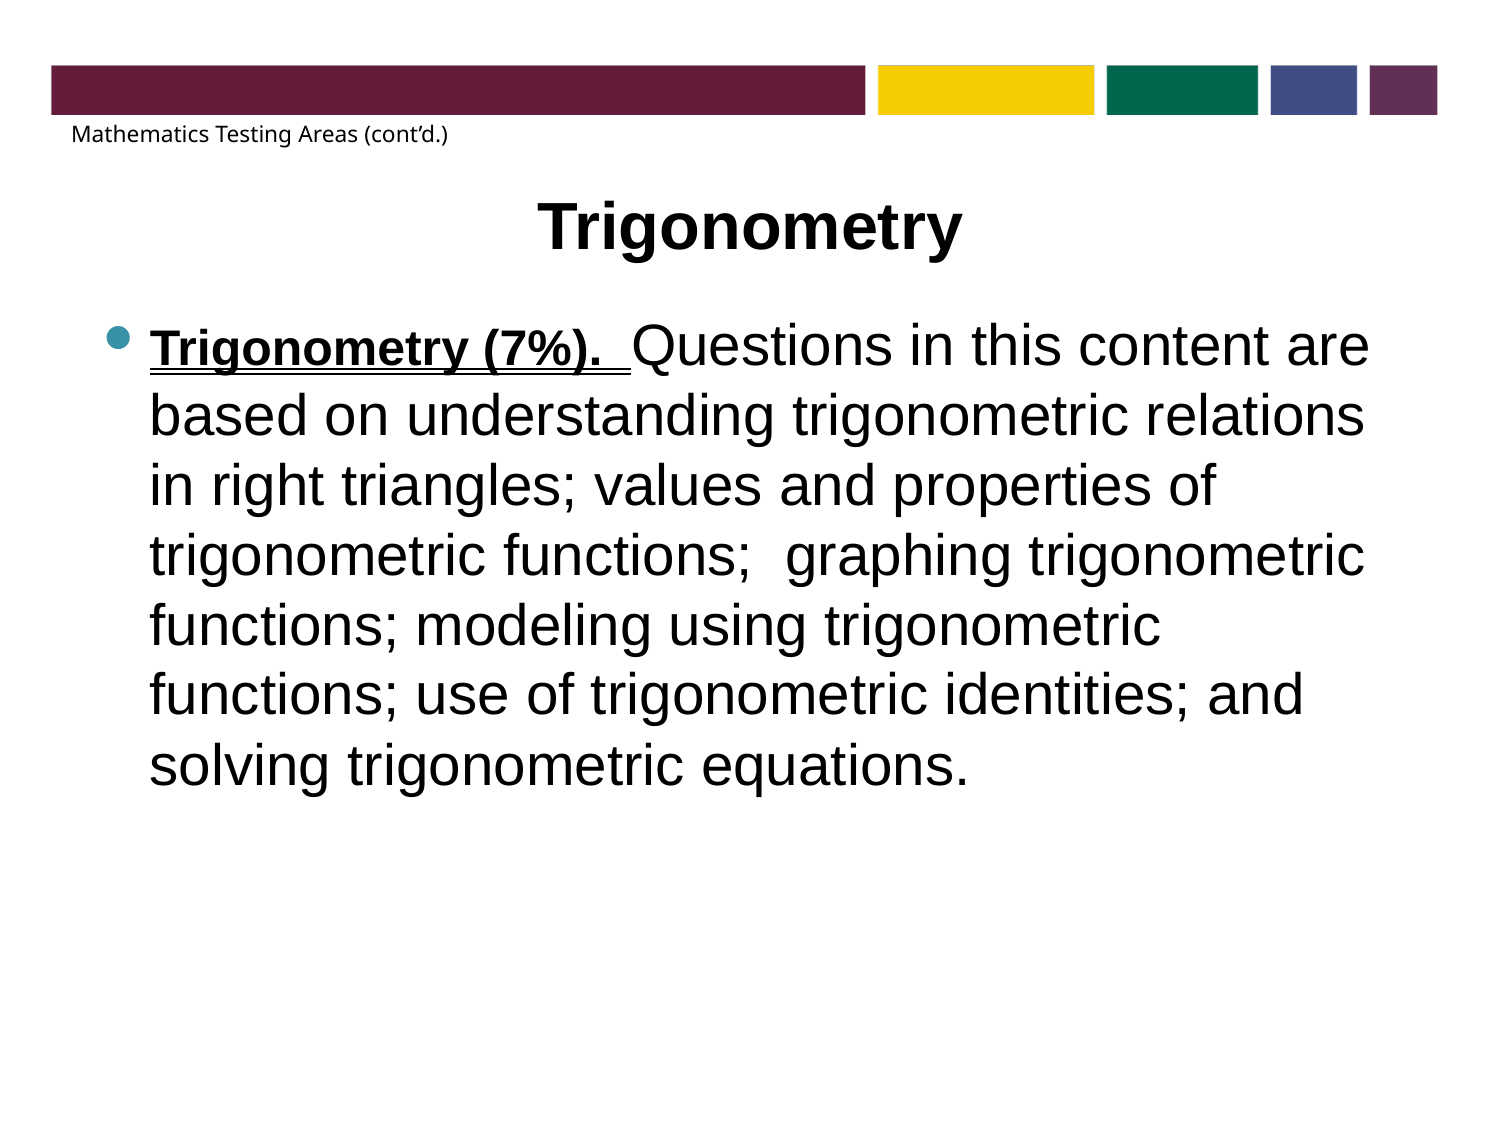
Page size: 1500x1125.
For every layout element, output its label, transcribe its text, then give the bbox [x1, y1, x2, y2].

picture [37, 49, 1438, 116]
list Mathematics Testing Areas (cont’d.) [50, 128, 475, 171]
list Trigonometry Trigonometry (7%). Questions in this content are based on understanding trigonometric relations in right triangles; values and properties of trigonometric functions; graphing trigonometric functions; modeling using trigonometric functions; use of trigonometric identities; and solving trigonometric equations. [75, 174, 1413, 1125]
